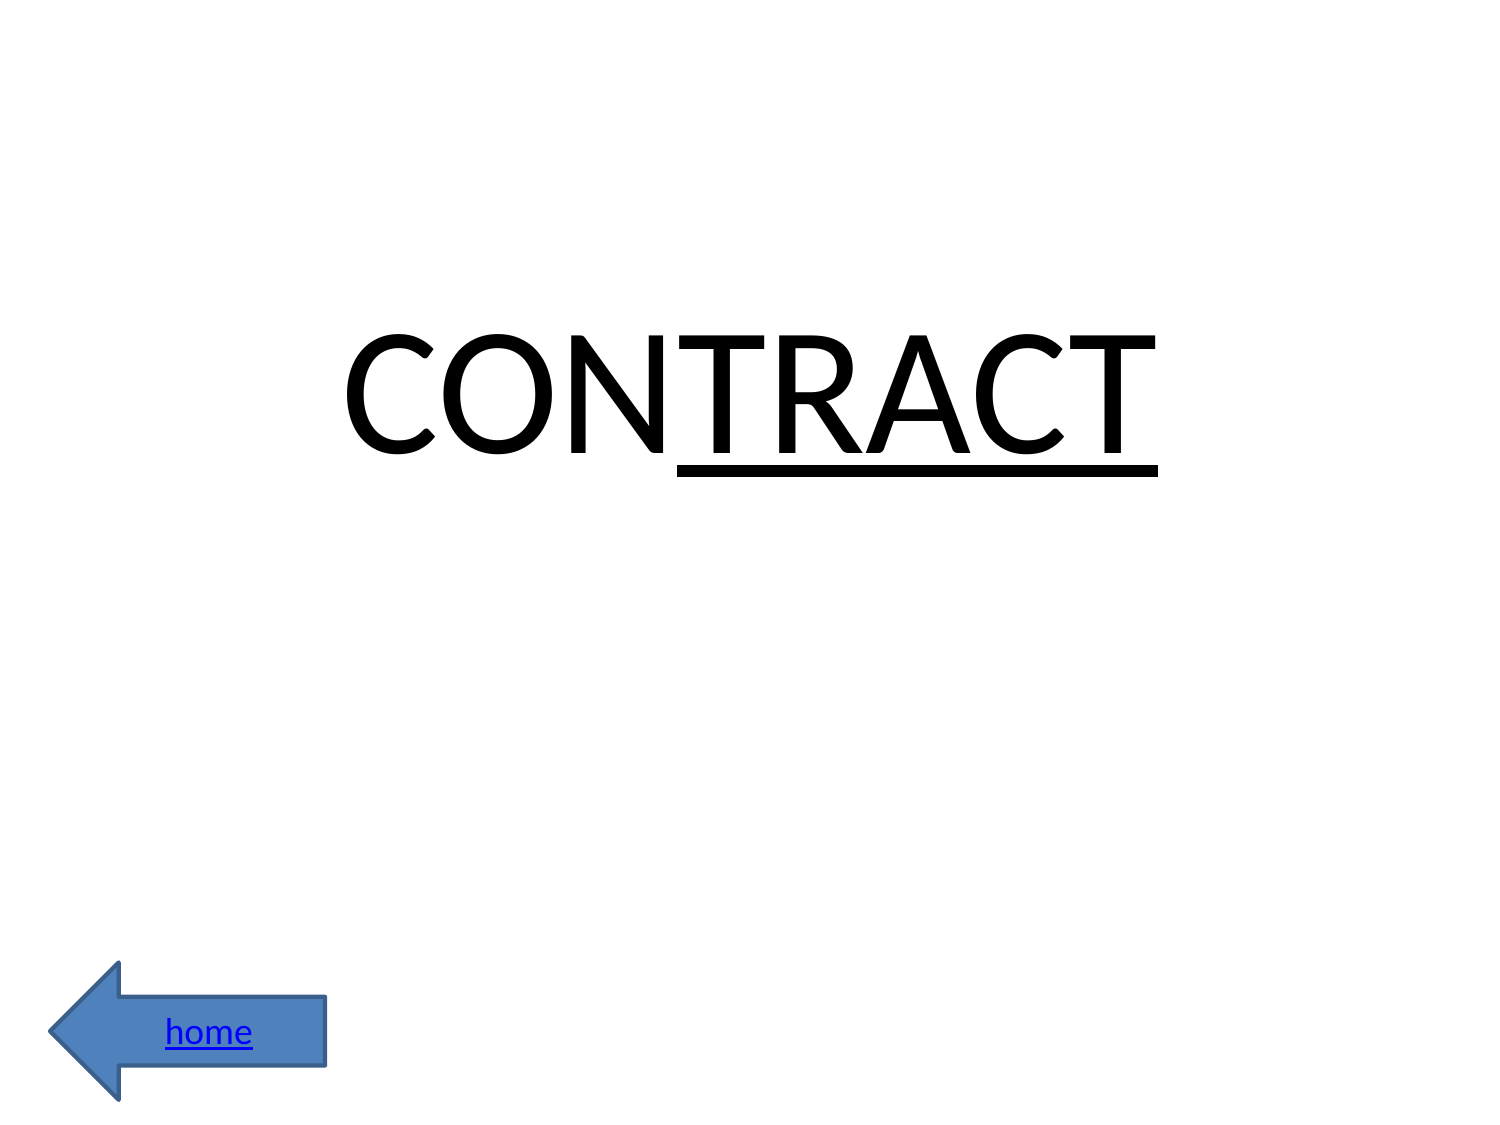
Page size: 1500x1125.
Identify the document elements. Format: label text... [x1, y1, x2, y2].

text_box home [150, 999, 325, 1060]
list CONTRACT [75, 262, 1425, 1005]
text_box [47, 960, 328, 1102]
